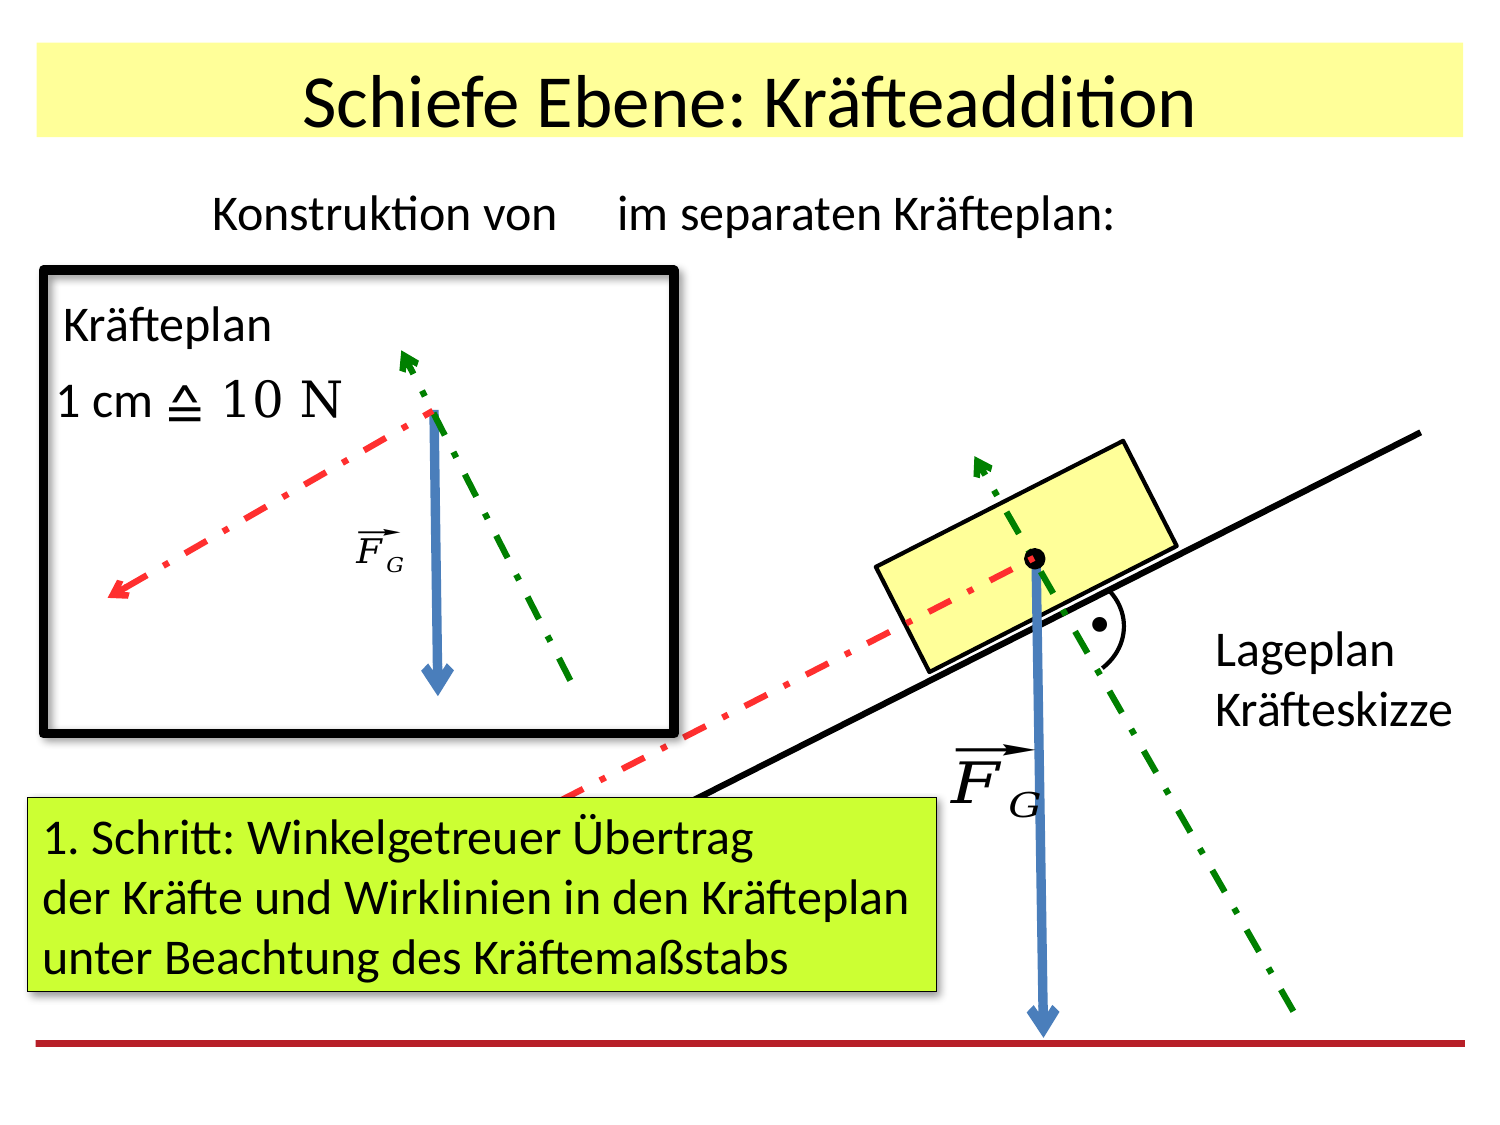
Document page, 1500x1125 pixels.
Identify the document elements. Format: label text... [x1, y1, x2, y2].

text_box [419, 432, 1421, 1039]
text_box Lageplan Kräfteskizze [1426, 608, 1469, 744]
text_box 1. Schritt: Winkelgetreuer Übertrag der Kräfte und Wirklinien in den Kräfteplan unter Beachtung des Kräftemaßstabs [27, 797, 414, 992]
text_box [42, 269, 675, 734]
title Schiefe Ebene: Kräfteaddition [75, 45, 1425, 233]
